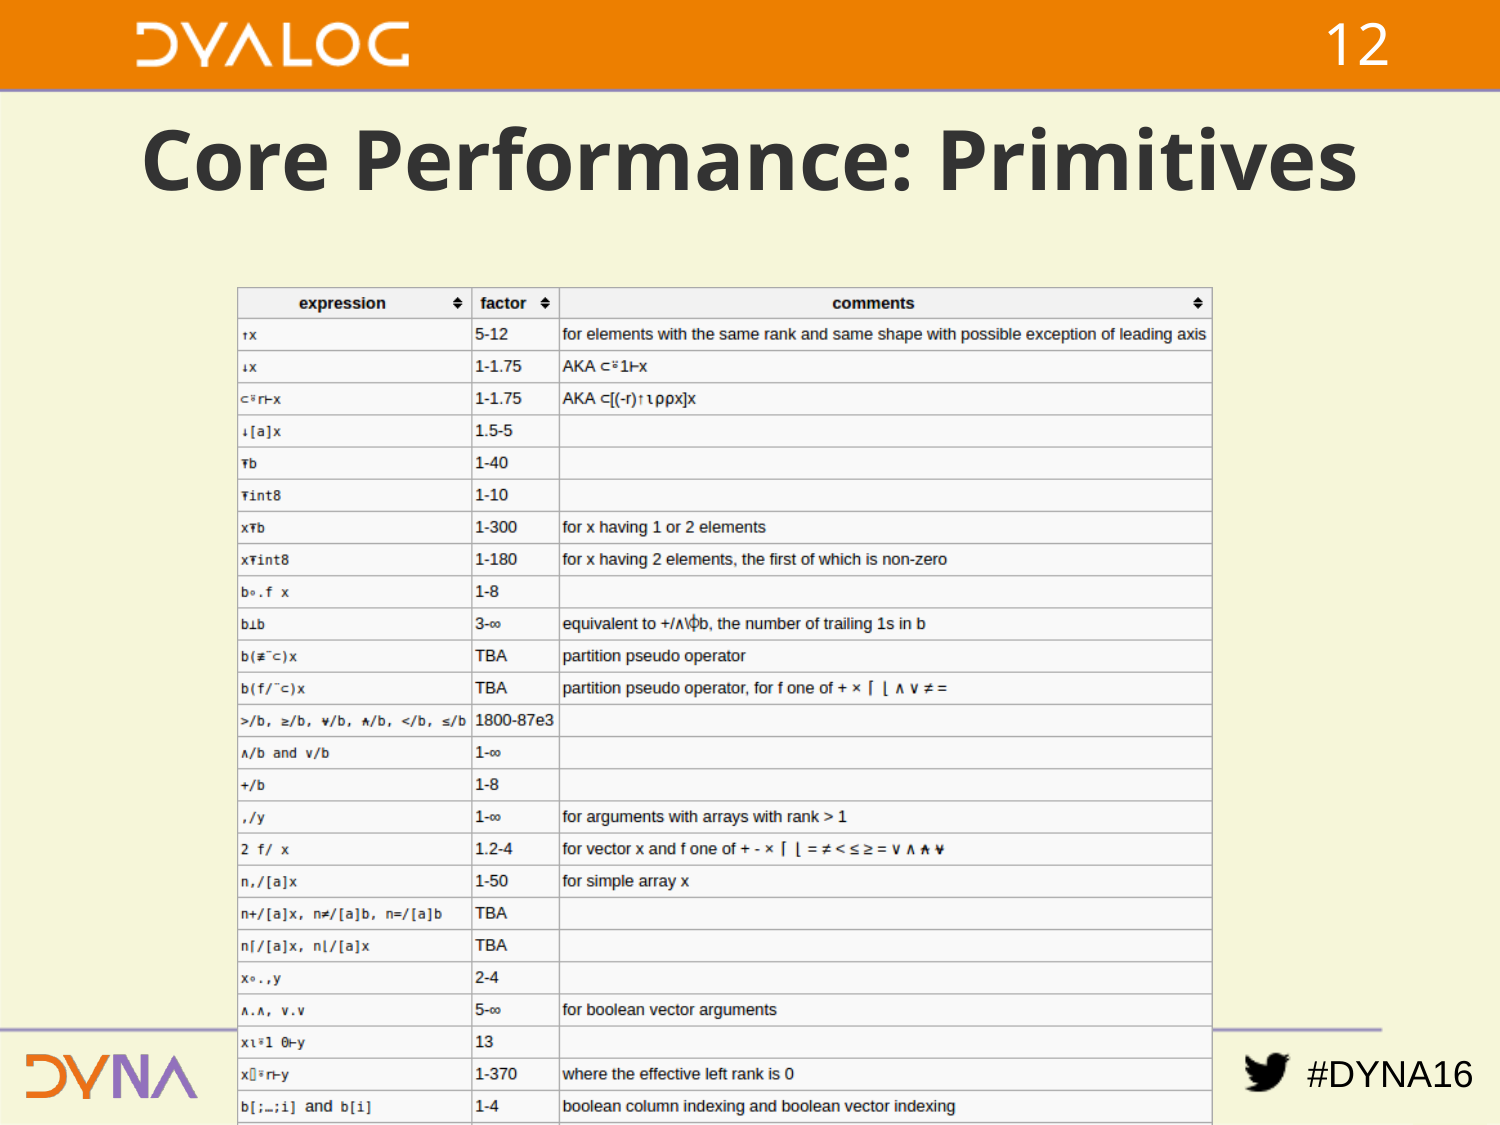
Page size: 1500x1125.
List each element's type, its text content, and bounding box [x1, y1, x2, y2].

picture [0, 0, 1500, 1125]
title Core Performance: Primitives [112, 99, 1388, 288]
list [237, 287, 1213, 1125]
slide_number 11 [1299, 0, 1406, 75]
